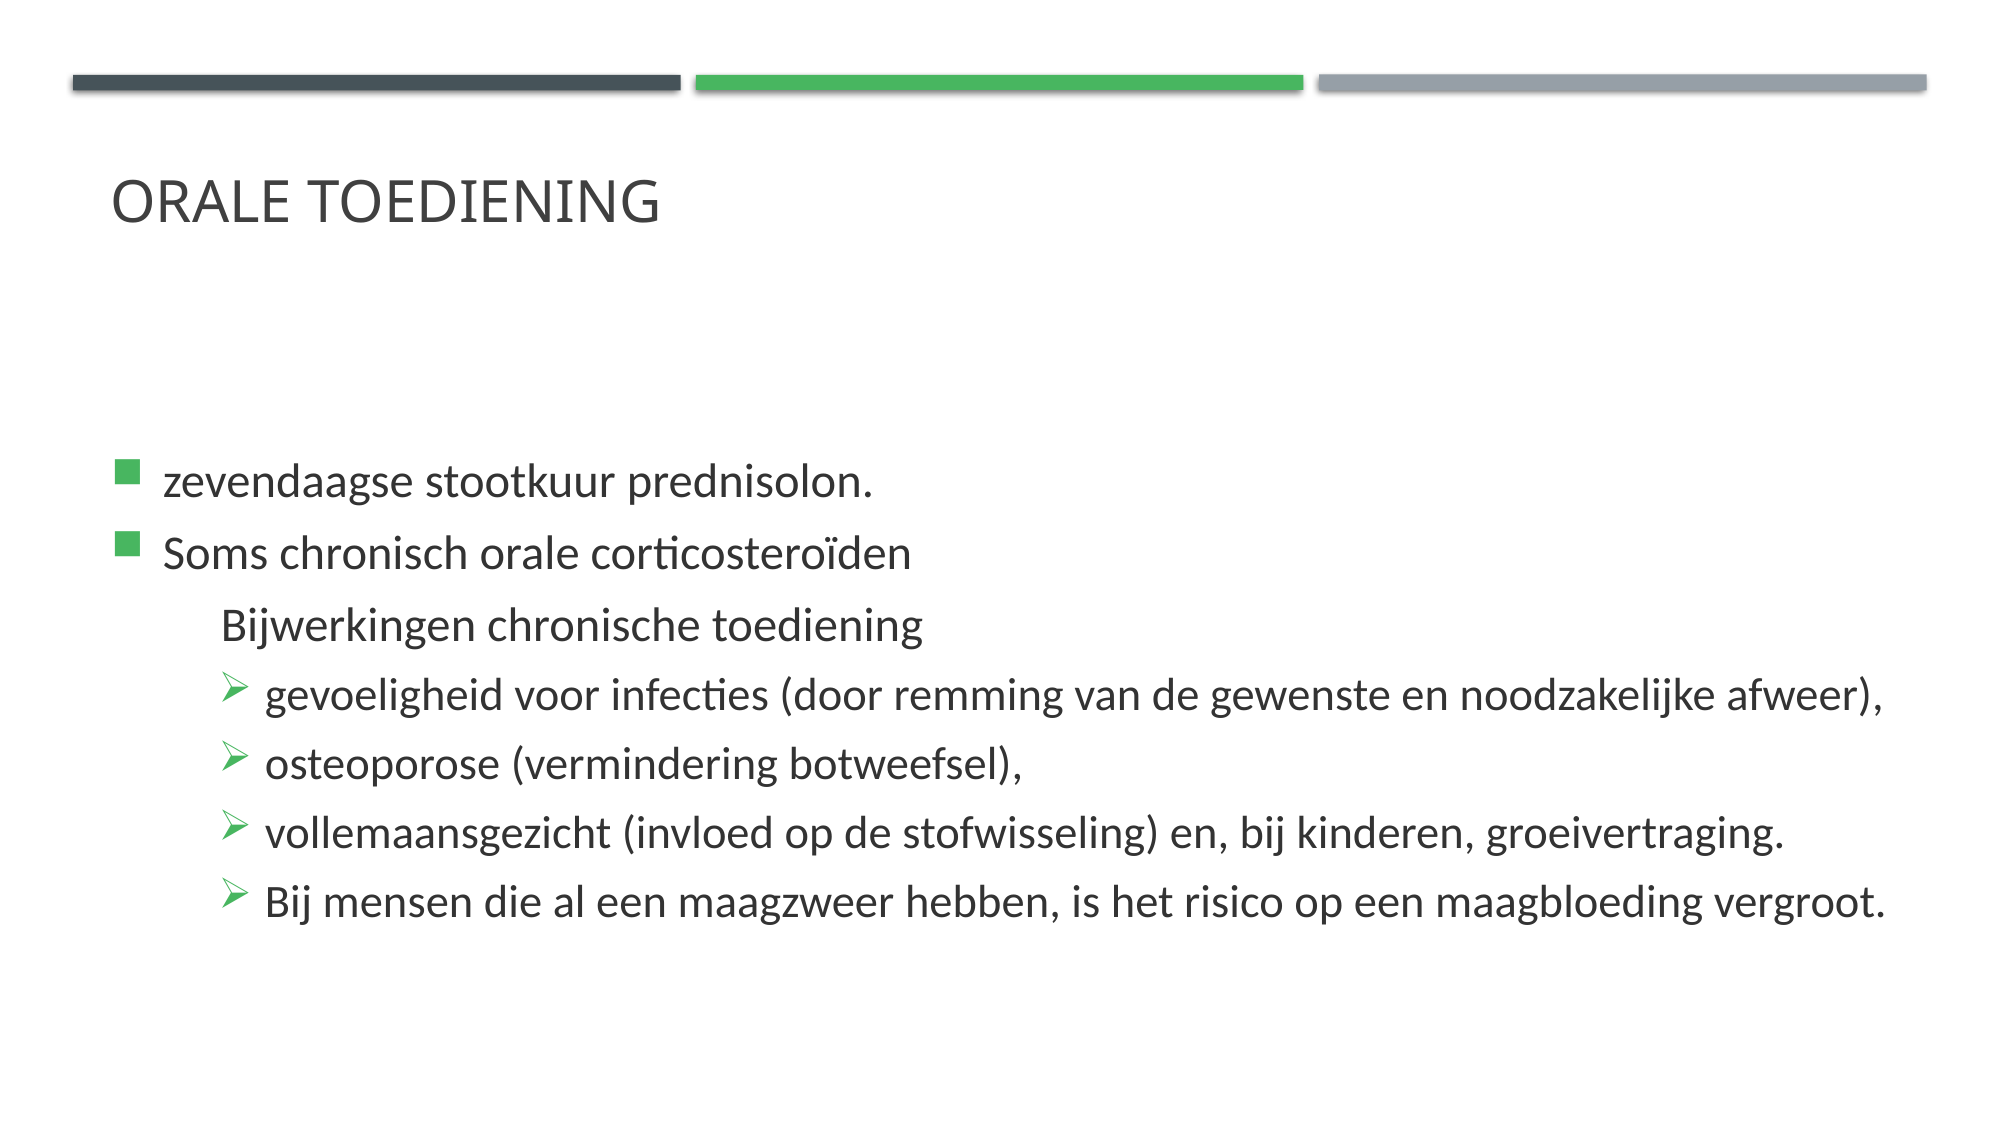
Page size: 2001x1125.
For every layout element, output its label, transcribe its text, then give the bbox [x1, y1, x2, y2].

title Orale toediening [95, 115, 1905, 311]
list zevendaagse stootkuur prednisolon. Soms chronisch orale corticosteroïden Bijwerkingen chronische toediening gevoeligheid voor infecties (door remming van de gewenste en noodzakelijke afweer), osteoporose (vermindering botweefsel), vollemaansgezicht (invloed op de stofwisseling) en, bij kinderen, groeivertraging. Bij mensen die al een maagzweer hebben, is het risico op een maagbloeding vergroot. [95, 383, 1905, 981]
